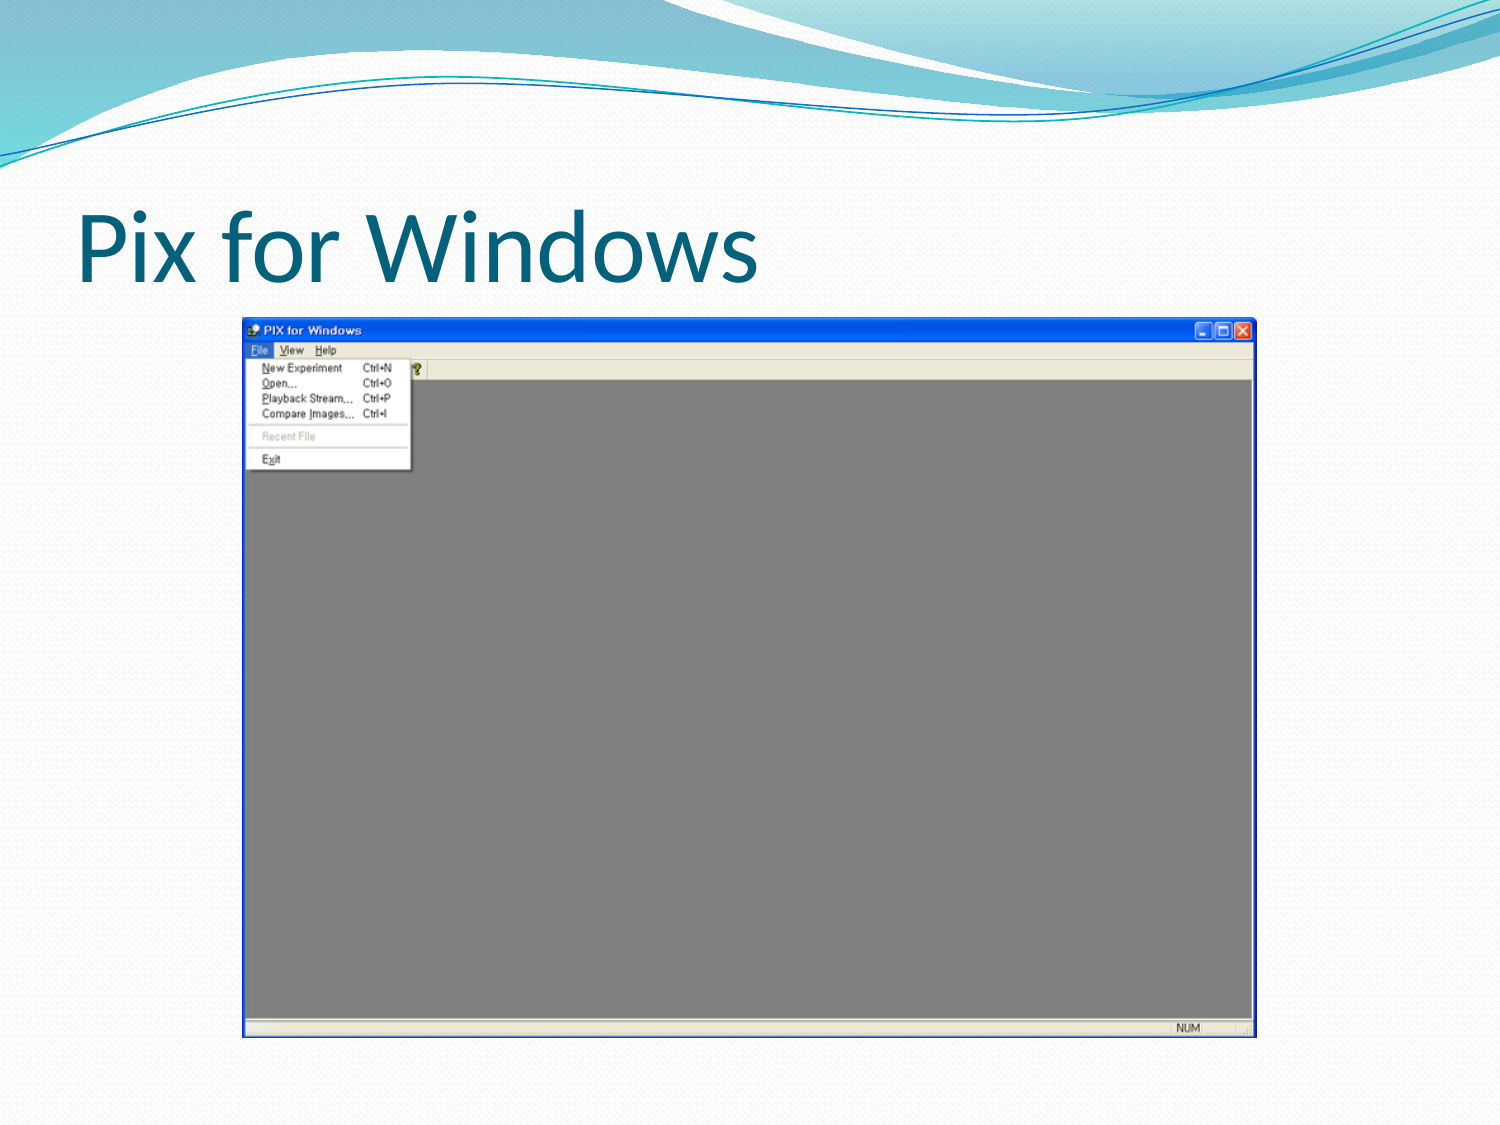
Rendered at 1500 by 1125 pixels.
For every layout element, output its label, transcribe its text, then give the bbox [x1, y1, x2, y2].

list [242, 317, 1258, 1038]
title Pix for Windows [75, 115, 1425, 303]
